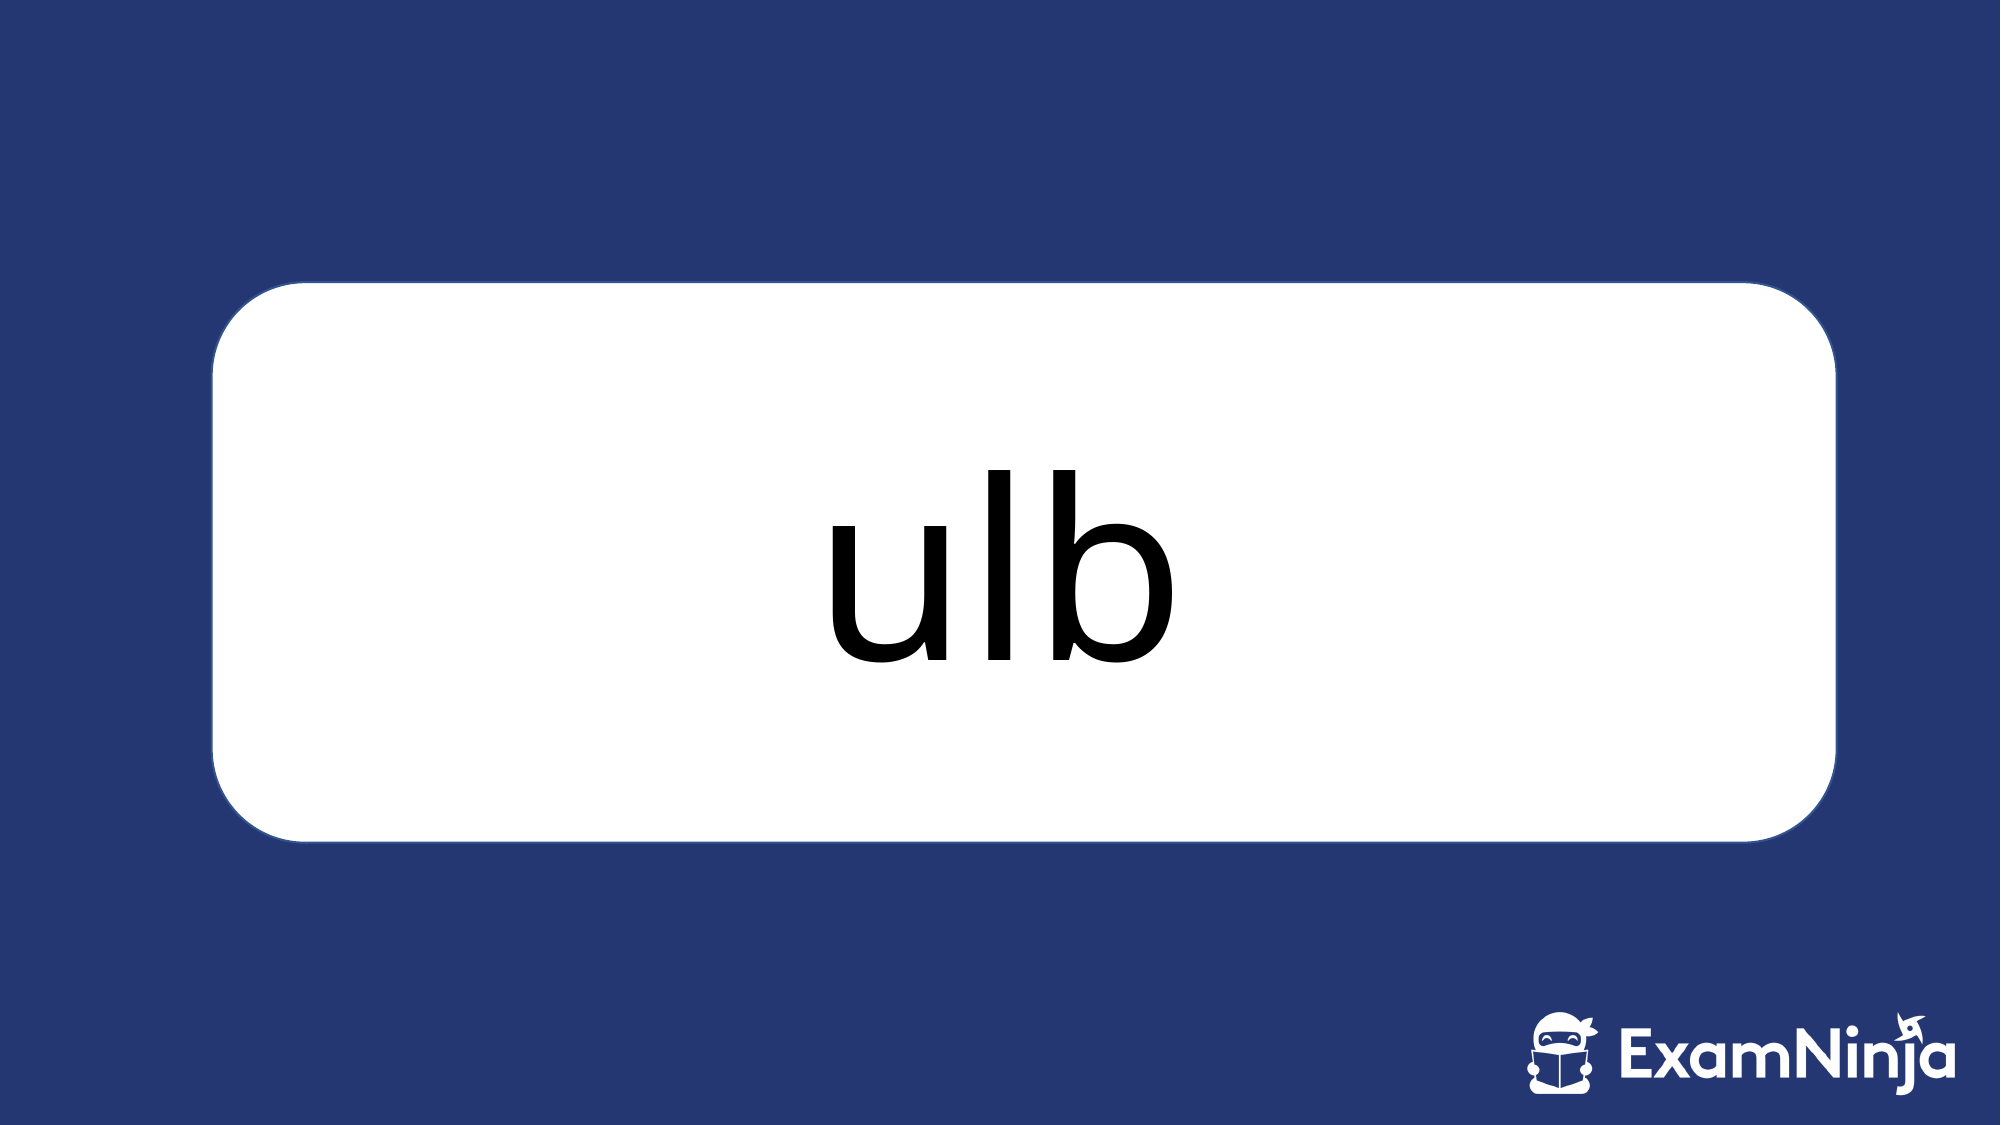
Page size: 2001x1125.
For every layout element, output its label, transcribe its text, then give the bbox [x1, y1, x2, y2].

text_box [210, 281, 1838, 403]
text_box [210, 719, 1838, 844]
picture [1501, 1003, 1979, 1102]
text_box ulb [143, 403, 1857, 719]
